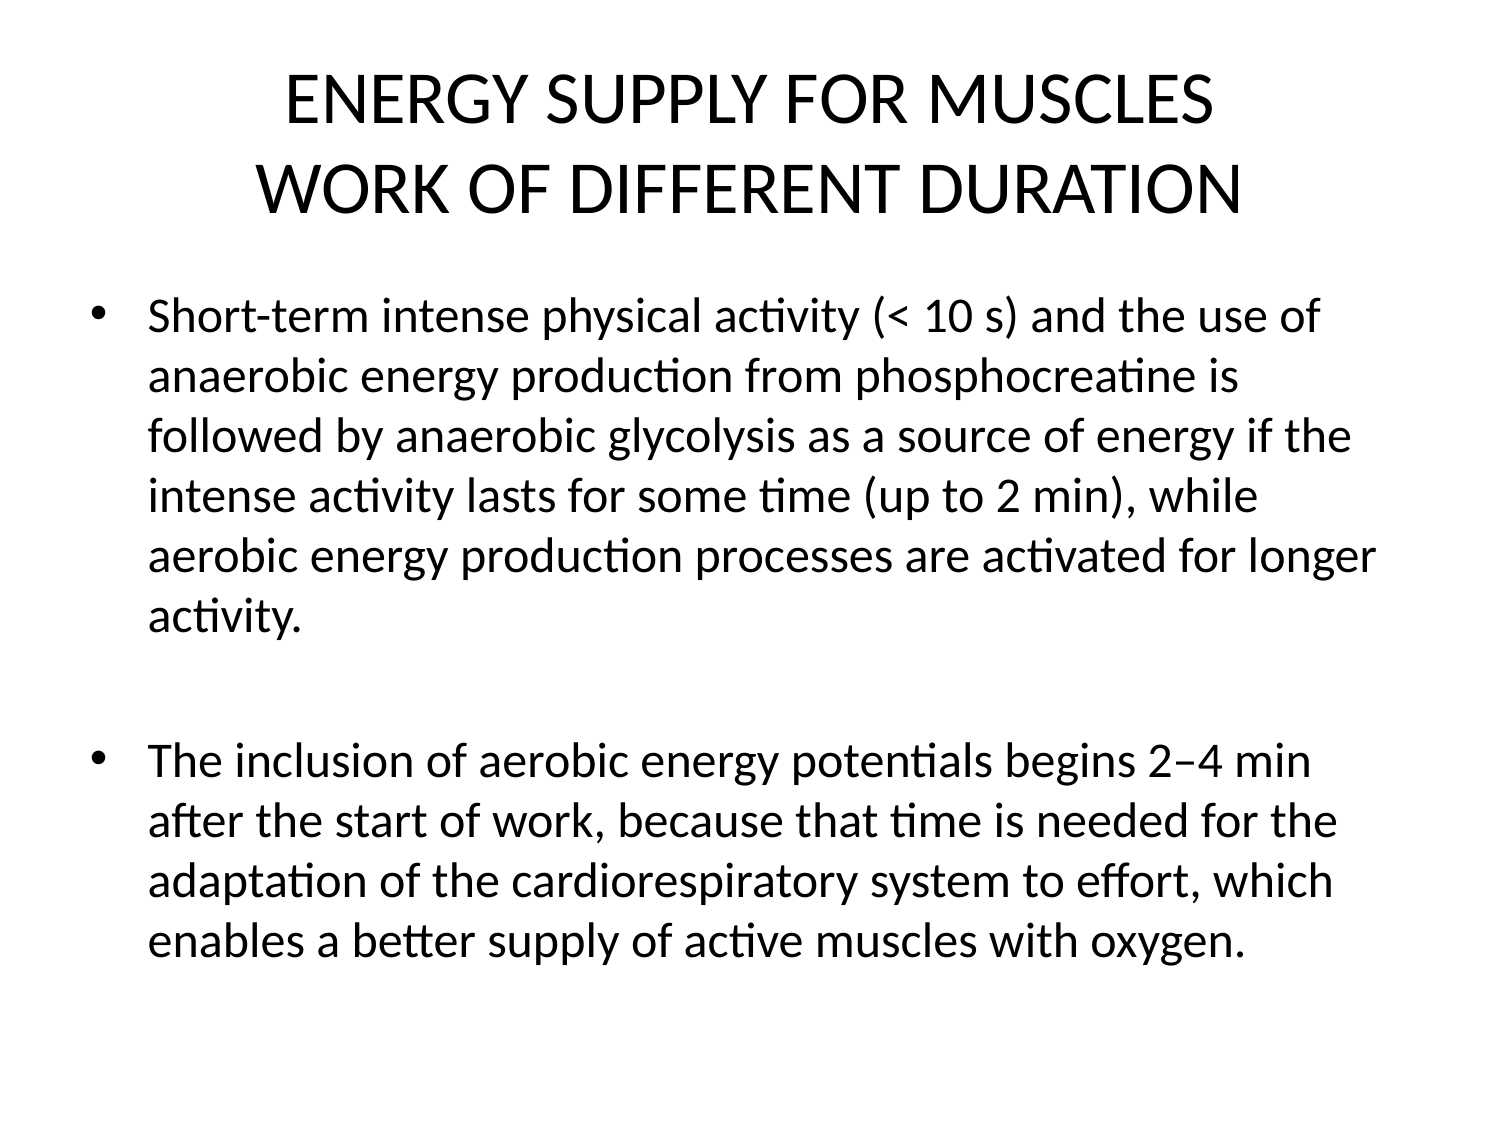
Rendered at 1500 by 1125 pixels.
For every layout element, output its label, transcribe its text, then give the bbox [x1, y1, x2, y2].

text_box ENERGY SUPPLY FOR MUSCLES WORK OF DIFFERENT DURATION [74, 45, 1425, 233]
text_box Short-term intense physical activity (< 10 s) and the use of anaerobic energy production from phosphocreatine is followed by anaerobic glycolysis as a source of energy if the intense activity lasts for some time (up to 2 min), while aerobic energy production processes are activated for longer activity. The inclusion of aerobic energy potentials begins 2–4 min after the start of work, because that time is needed for the adaptation of the cardiorespiratory system to effort, which enables a better supply of active muscles with oxygen. [74, 274, 1425, 1005]
